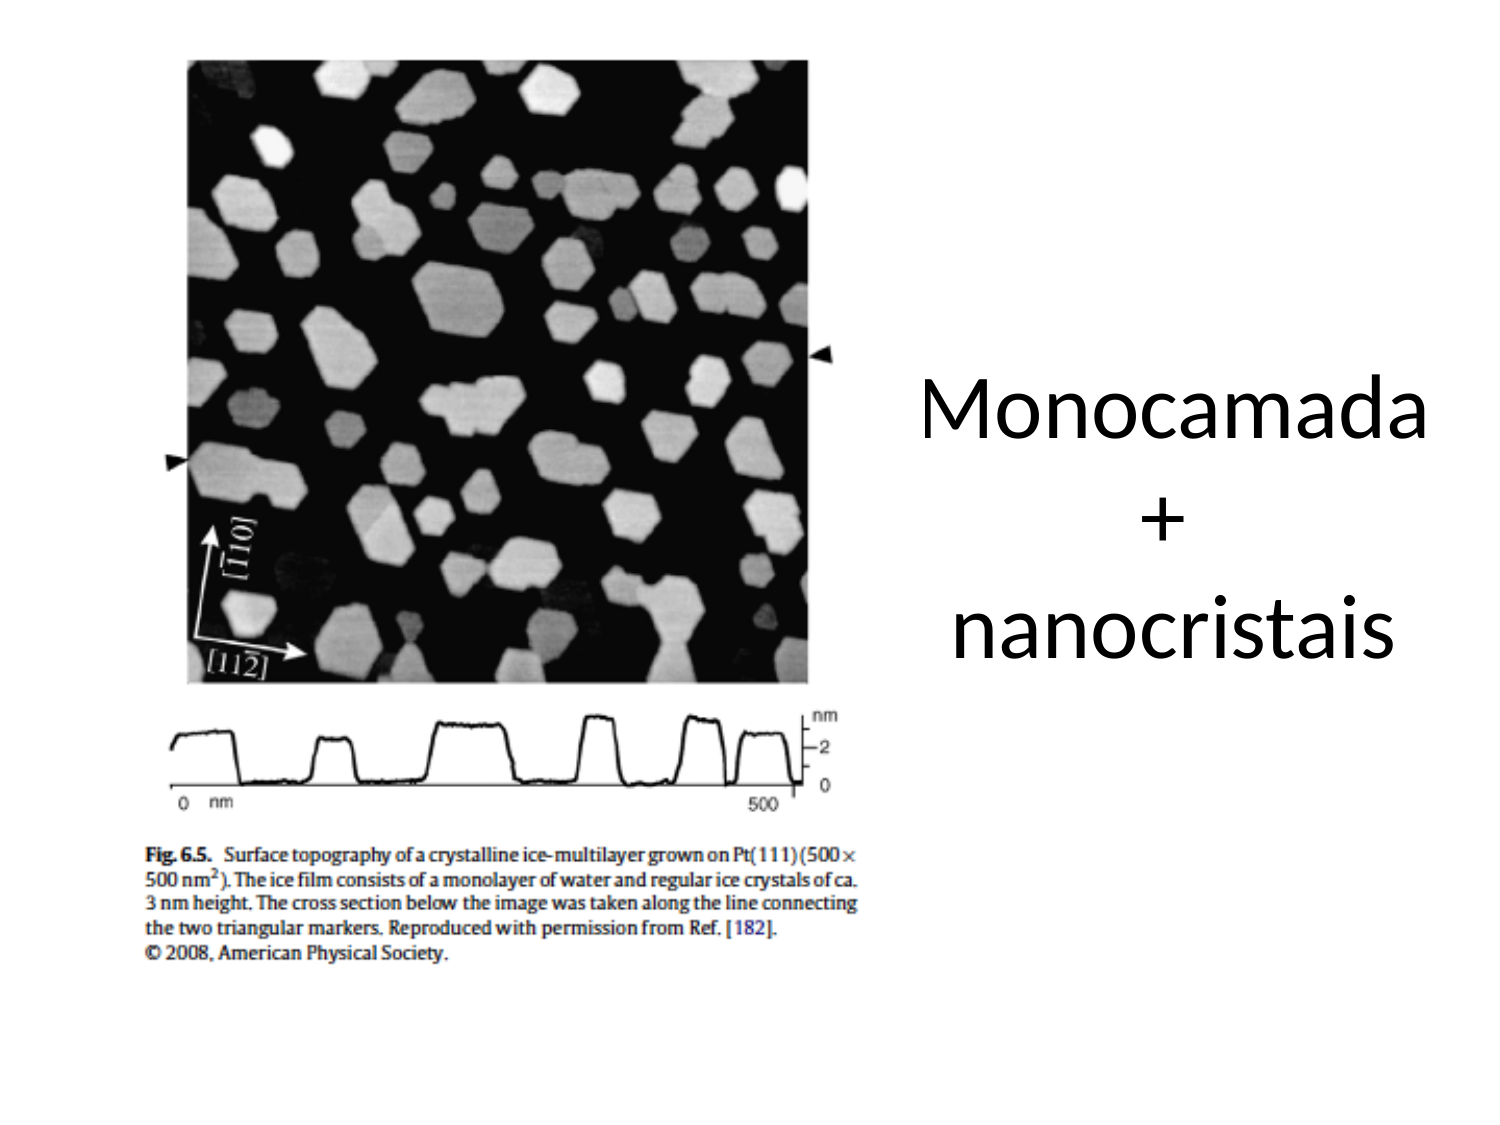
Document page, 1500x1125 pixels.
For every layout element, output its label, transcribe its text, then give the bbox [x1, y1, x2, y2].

picture [74, 44, 926, 979]
title Monocamada + nanocristais [926, 45, 1463, 979]
